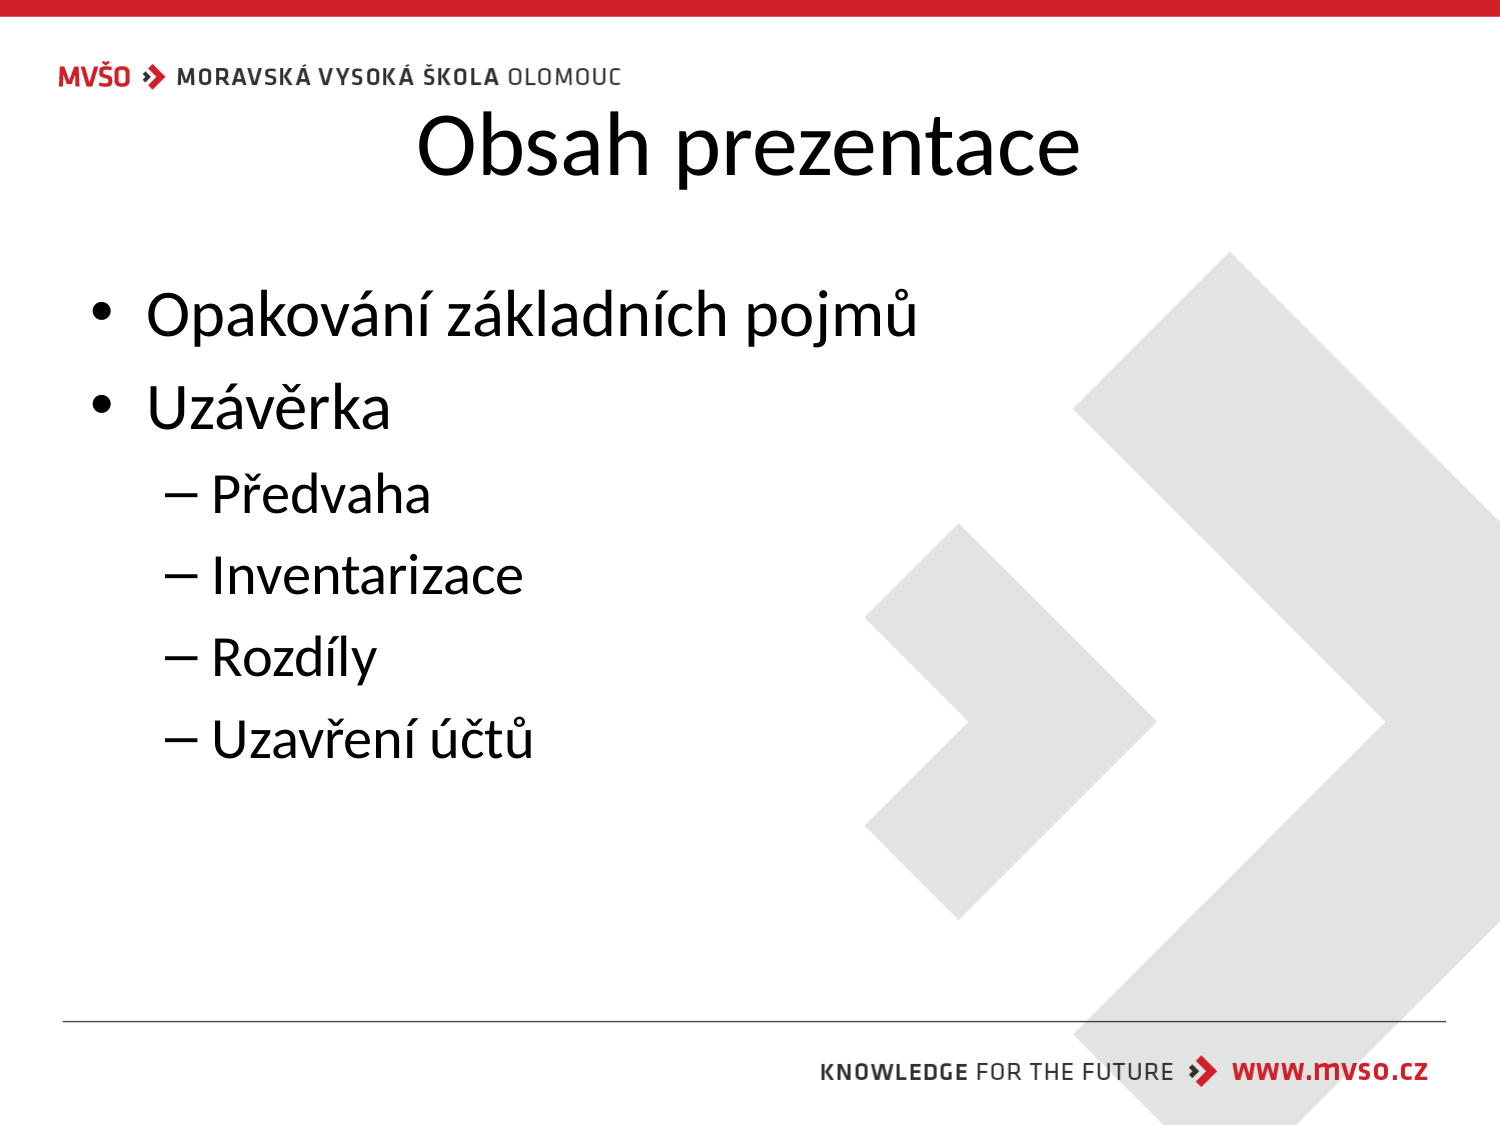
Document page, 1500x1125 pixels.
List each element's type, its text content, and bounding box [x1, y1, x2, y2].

list Opakování základních pojmů Uzávěrka Předvaha Inventarizace Rozdíly Uzavření účtů [75, 262, 1425, 1005]
picture [0, 0, 1500, 1125]
title Obsah prezentace [75, 45, 1425, 233]
